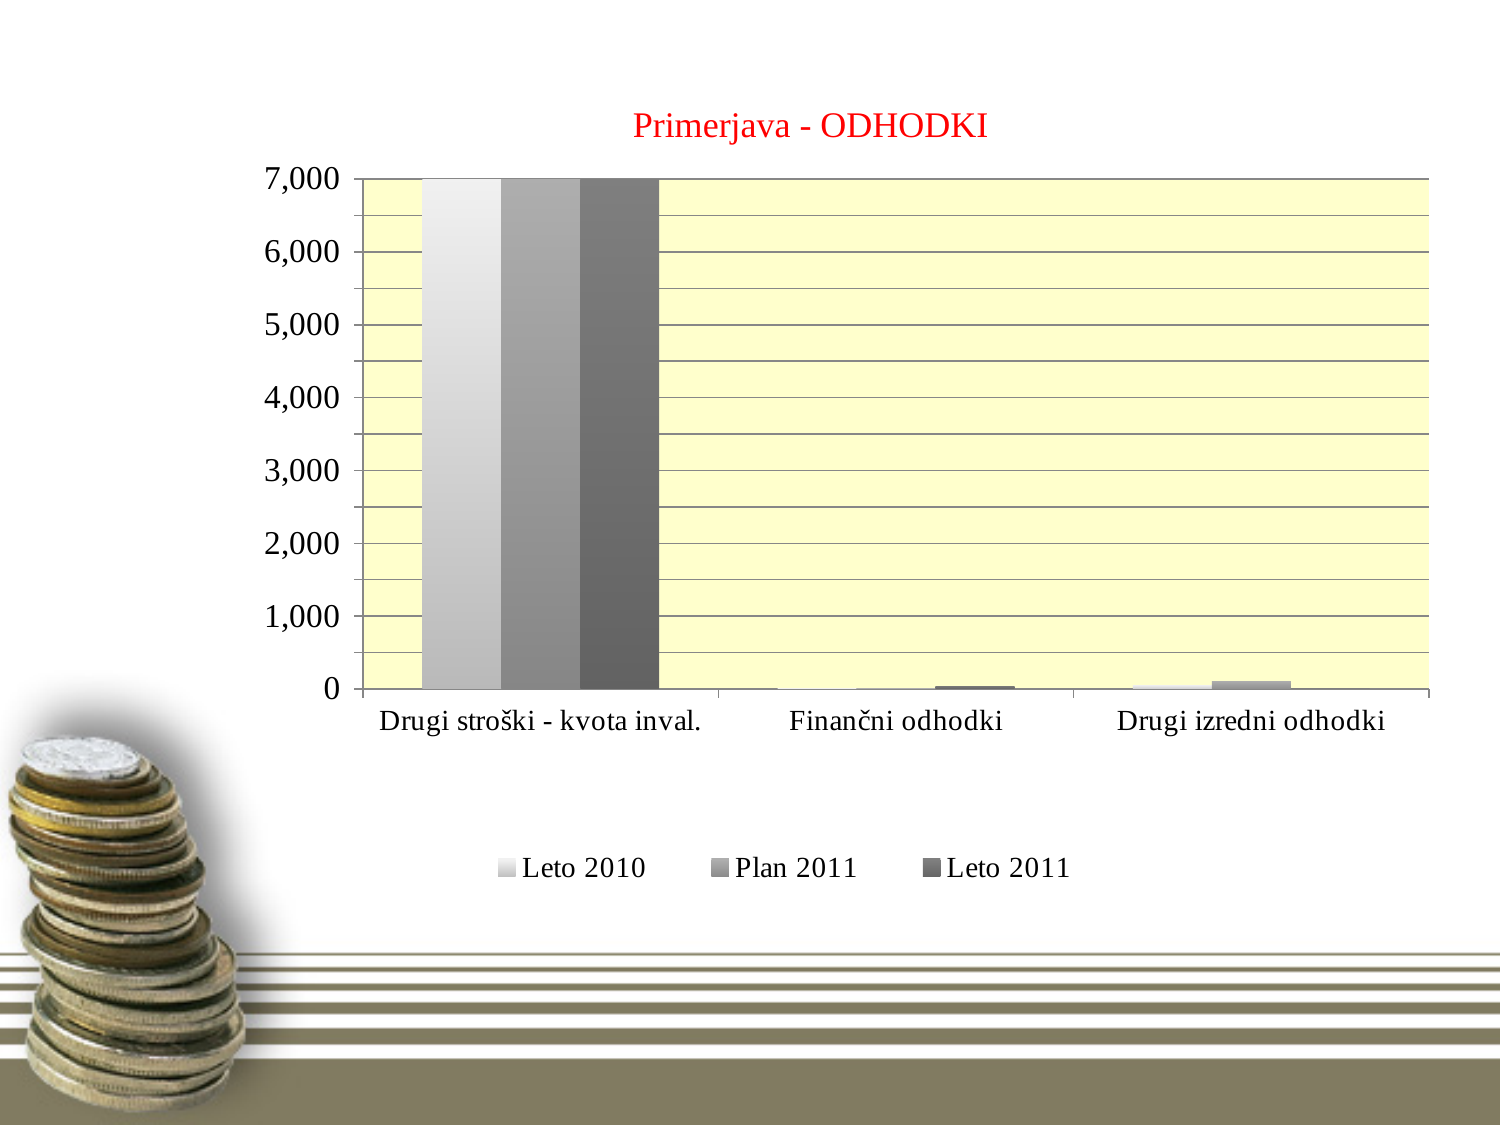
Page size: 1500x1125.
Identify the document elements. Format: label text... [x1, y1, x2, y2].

chart [70, 152, 1430, 1044]
picture [0, 0, 1500, 1125]
title Primerjava - ODHODKI [234, 93, 1388, 150]
